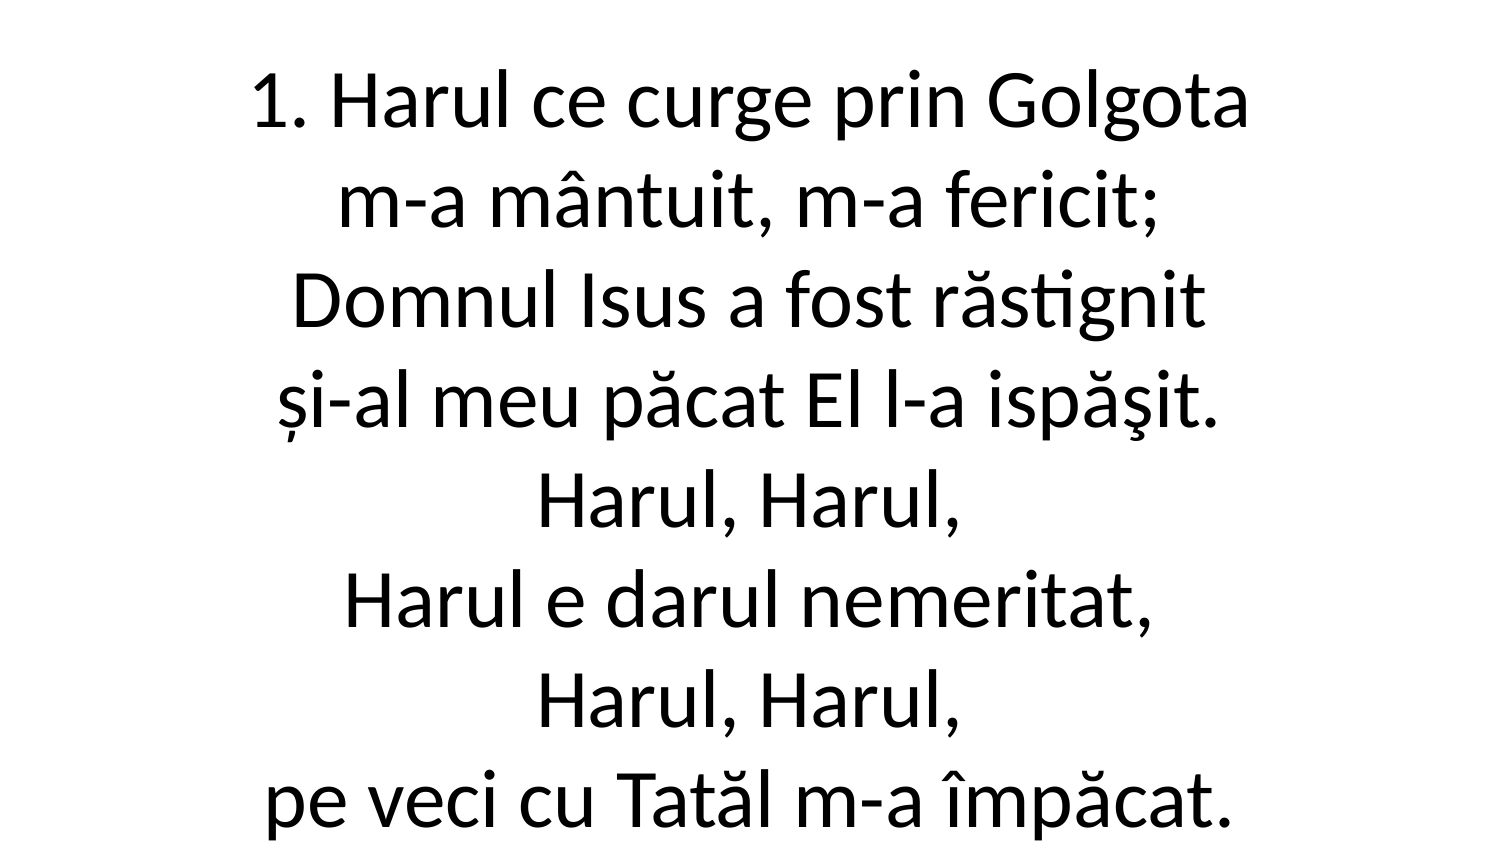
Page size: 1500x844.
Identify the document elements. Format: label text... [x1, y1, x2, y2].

text_box 1. Harul ce curge prin Golgota m-a mântuit, m-a fericit; Domnul Isus a fost răstignit și-al meu păcat El l-a ispăşit. Harul, Harul, Harul e darul nemeritat, Harul, Harul, pe veci cu Tatăl m-a împăcat. [232, 0, 1268, 844]
